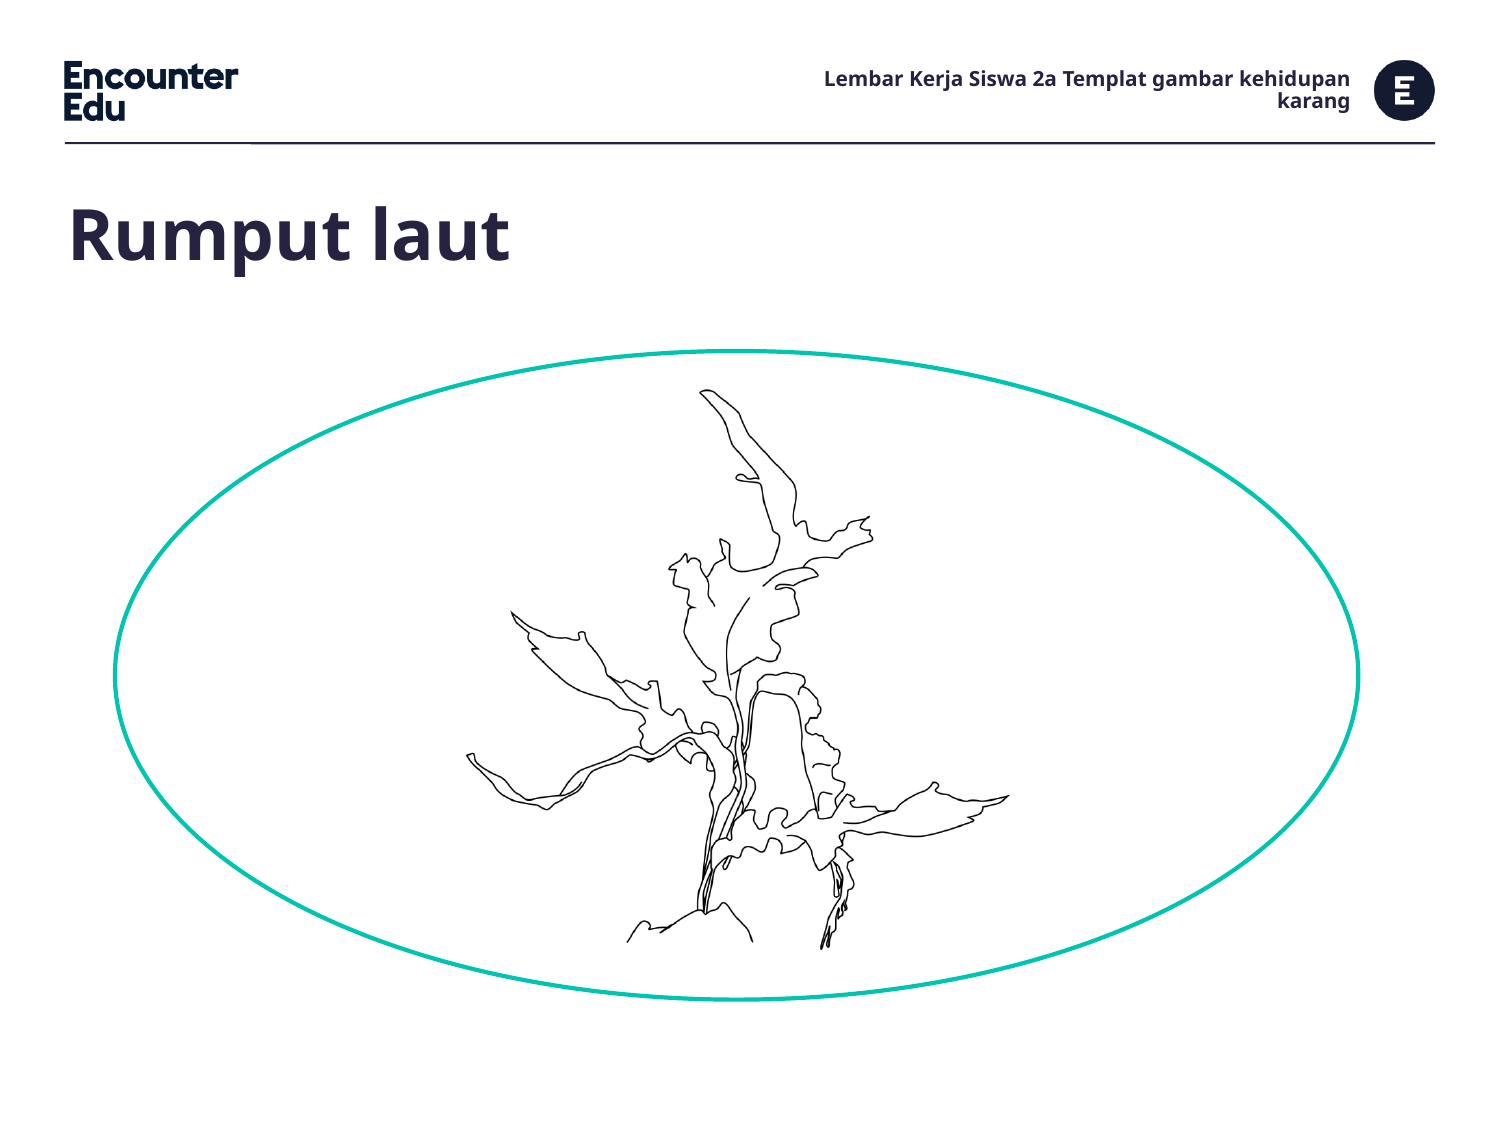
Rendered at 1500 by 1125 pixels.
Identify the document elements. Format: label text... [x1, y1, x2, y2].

text_box [114, 366, 1359, 1000]
picture [60, 59, 243, 122]
title Lembar Kerja Siswa 2a Templat gambar kehidupan karang [749, 67, 1359, 114]
picture [1372, 58, 1436, 122]
picture [466, 389, 1010, 951]
list Rumput laut [59, 191, 929, 394]
